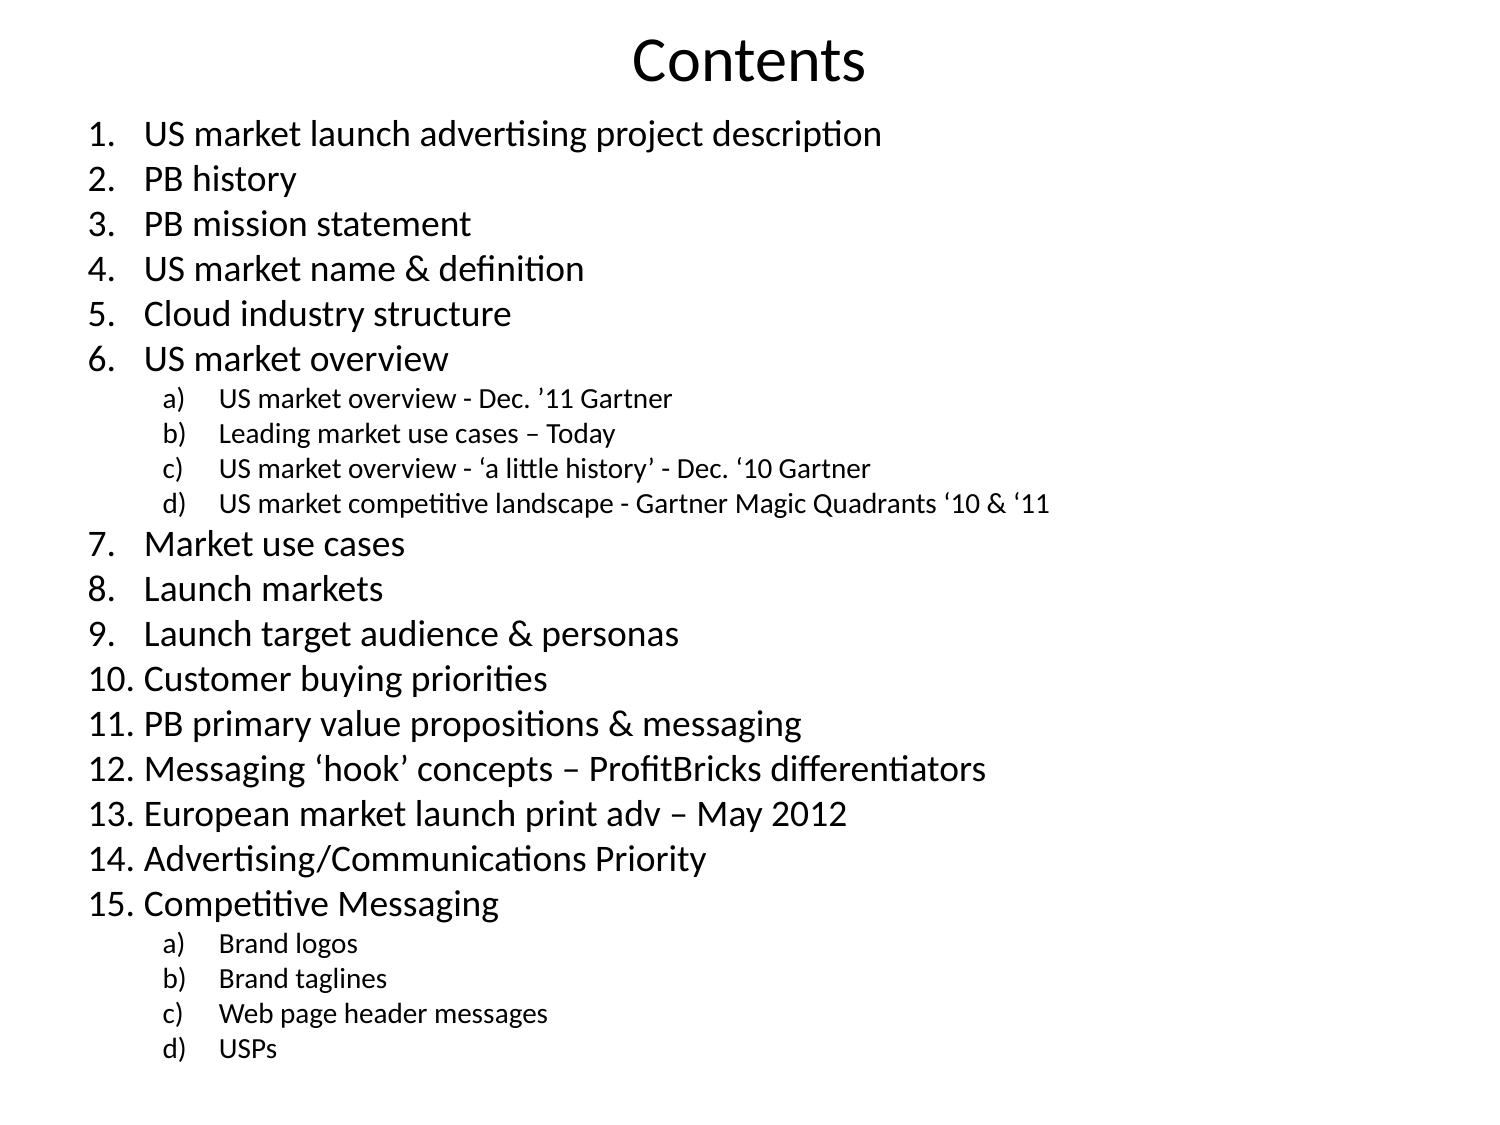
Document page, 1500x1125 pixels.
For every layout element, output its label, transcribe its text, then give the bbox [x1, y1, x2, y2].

title Contents [75, 9, 1425, 102]
text_box US market launch advertising project description PB history PB mission statement US market name & definition Cloud industry structure US market overview US market overview - Dec. ’11 Gartner Leading market use cases – Today US market overview - ‘a little history’ - Dec. ‘10 Gartner US market competitive landscape - Gartner Magic Quadrants ‘10 & ‘11 Market use cases Launch markets Launch target audience & personas Customer buying priorities PB primary value propositions & messaging Messaging ‘hook’ concepts – ProfitBricks differentiators European market launch print adv – May 2012 Advertising/Communications Priority Competitive Messaging Brand logos Brand taglines Web page header messages USPs [72, 102, 1473, 1117]
